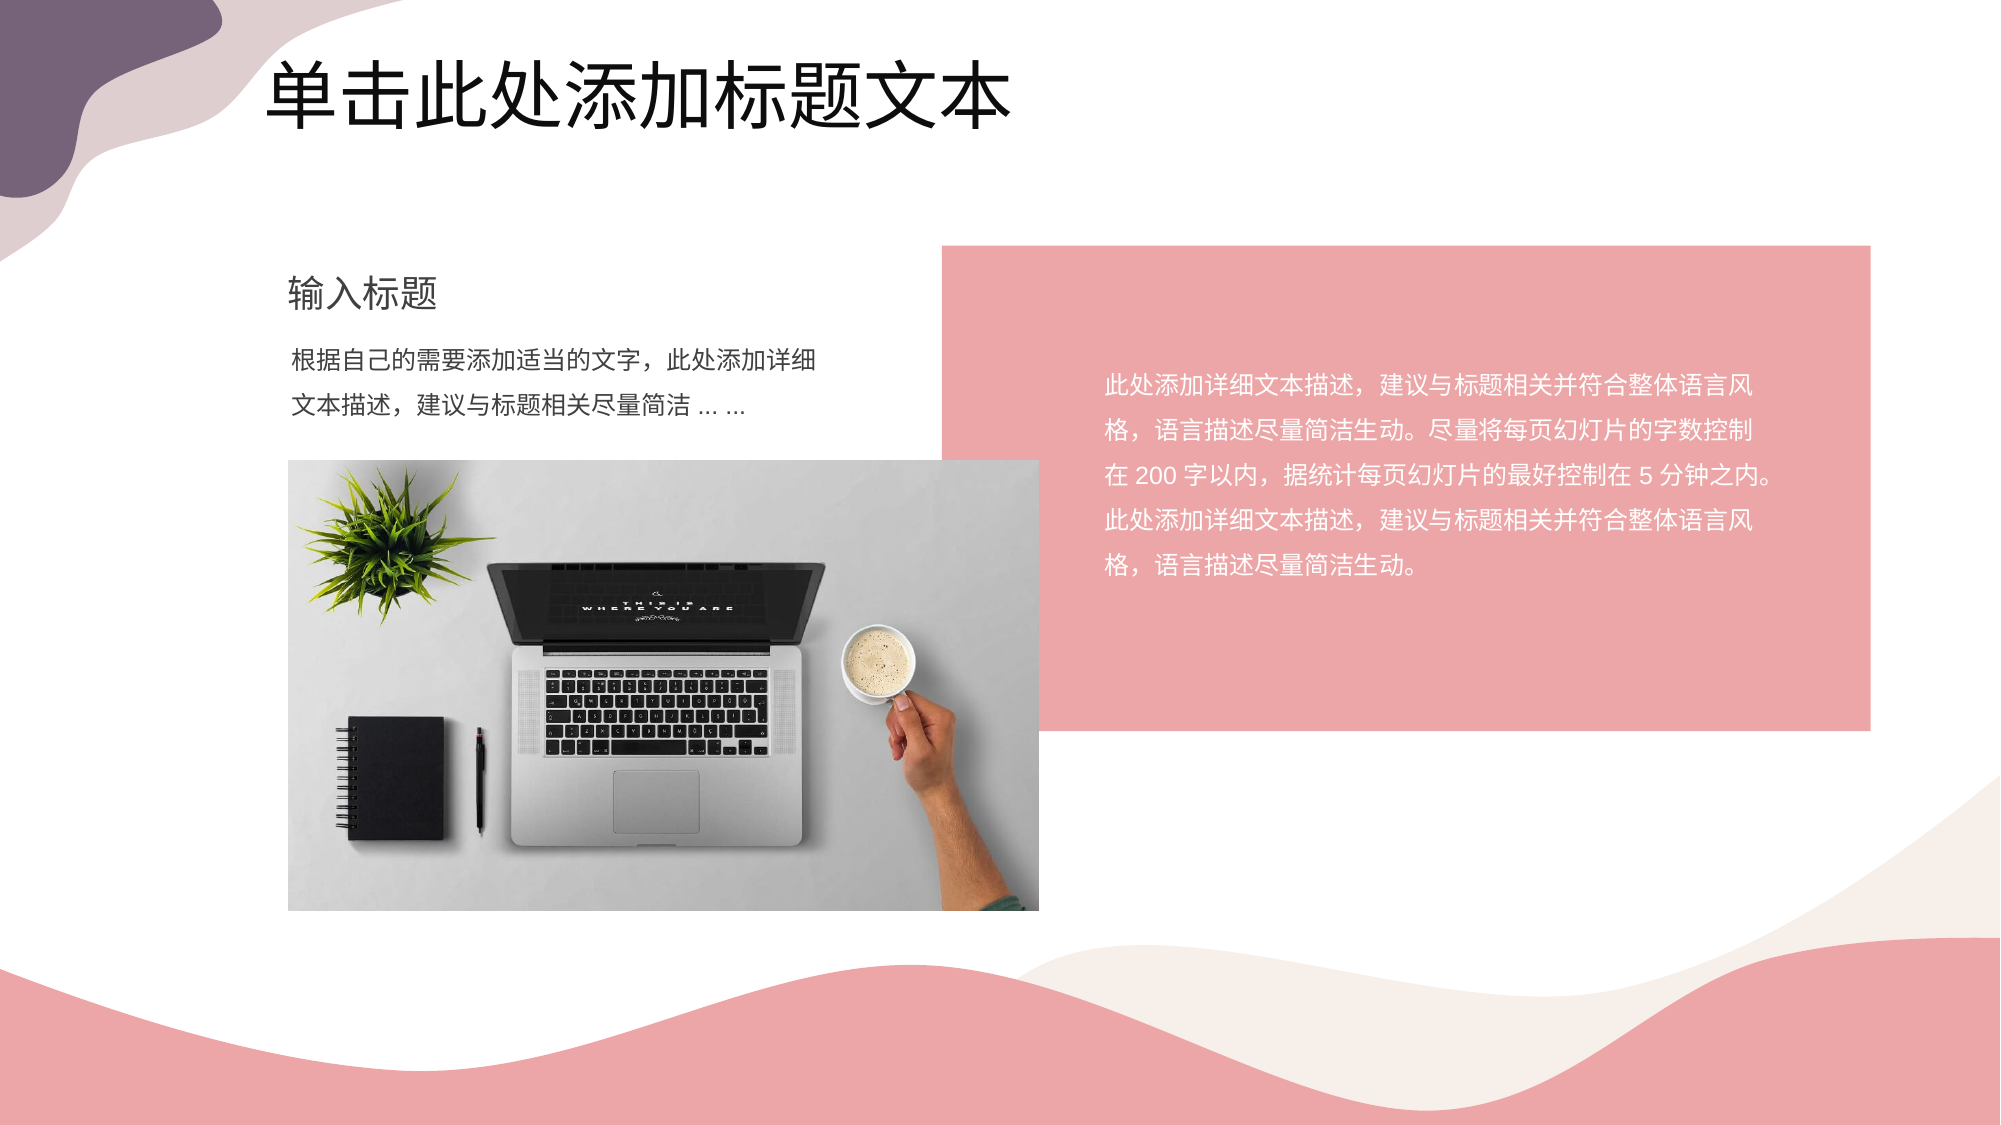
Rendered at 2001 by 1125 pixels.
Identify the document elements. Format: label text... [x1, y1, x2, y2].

picture [288, 460, 1039, 911]
text_box 单击此处添加标题文本 [248, 41, 1171, 147]
text_box 根据自己的需要添加适当的文字，此处添加详细文本描述，建议与标题相关尽量简洁... ... [276, 322, 845, 428]
text_box 此处添加详细文本描述，建议与标题相关并符合整体语言风格，语言描述尽量简洁生动。尽量将每页幻灯片的字数控制在200字以内，据统计每页幻灯片的最好控制在5分钟之内。此处添加详细文本描述，建议与标题相关并符合整体语言风格，语言描述尽量简洁生动。 [1089, 347, 1786, 632]
text_box [941, 245, 1872, 732]
text_box 输入标题 [273, 262, 610, 323]
